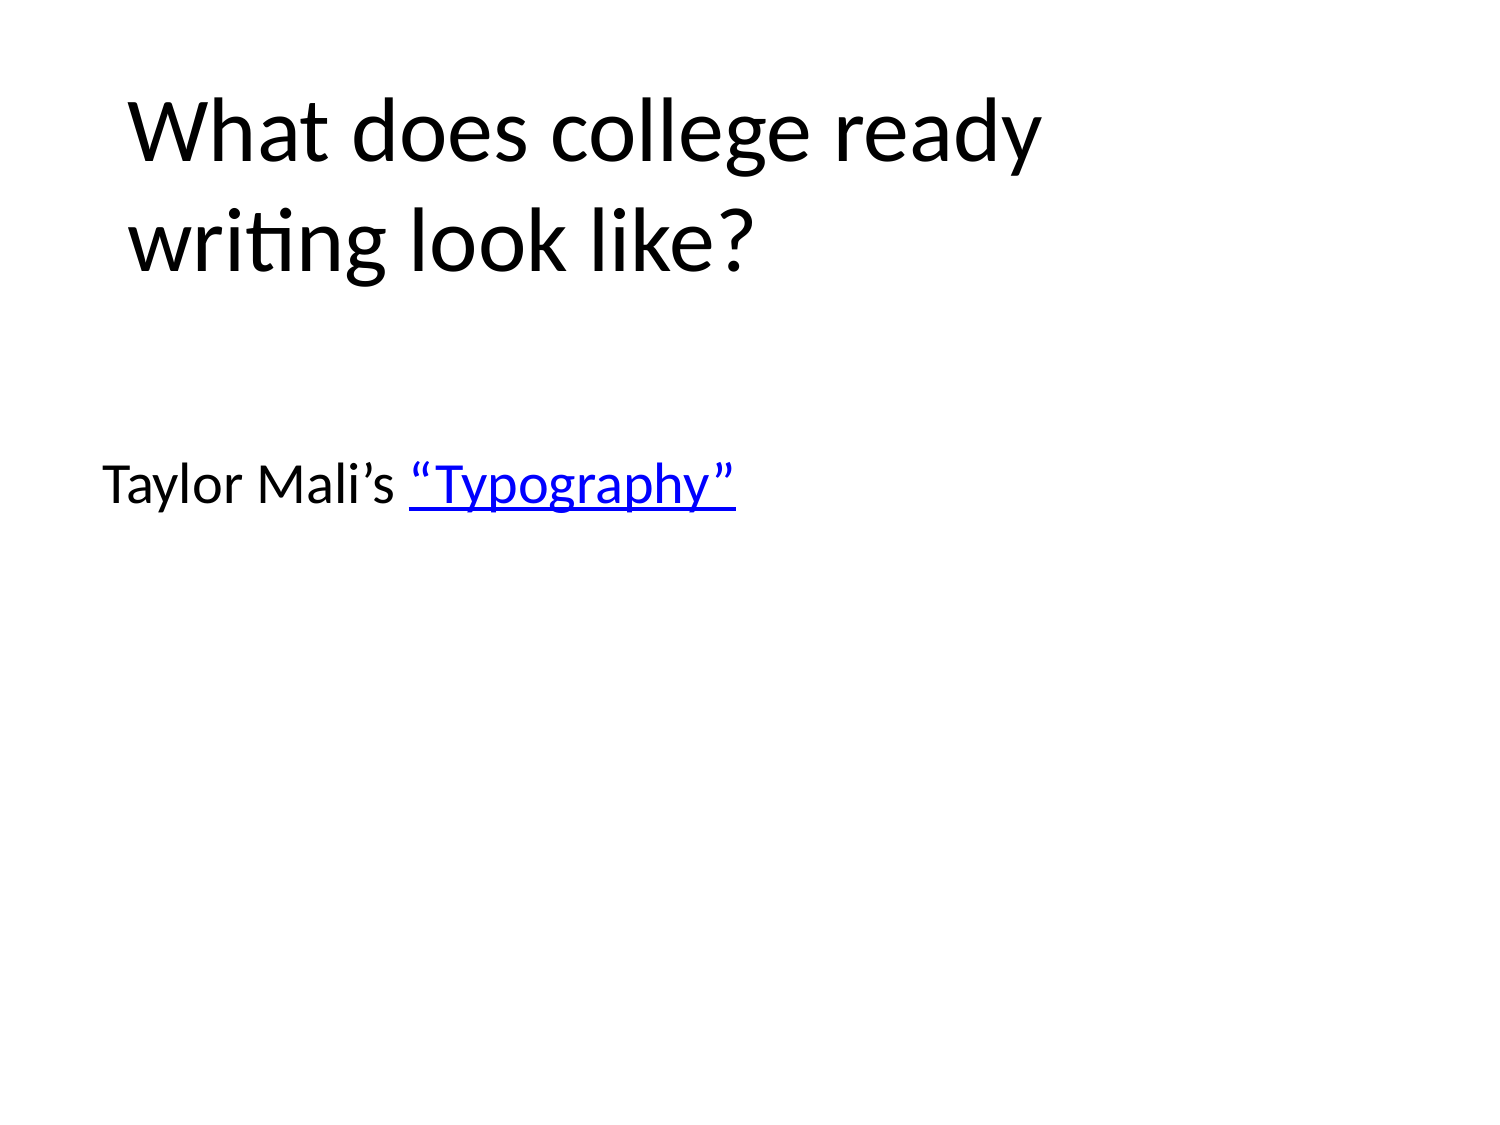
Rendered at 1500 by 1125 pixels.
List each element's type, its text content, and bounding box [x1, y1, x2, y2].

text_box What does college ready writing look like? [112, 62, 1225, 298]
text_box Taylor Mali’s “Typography” [87, 437, 1375, 613]
